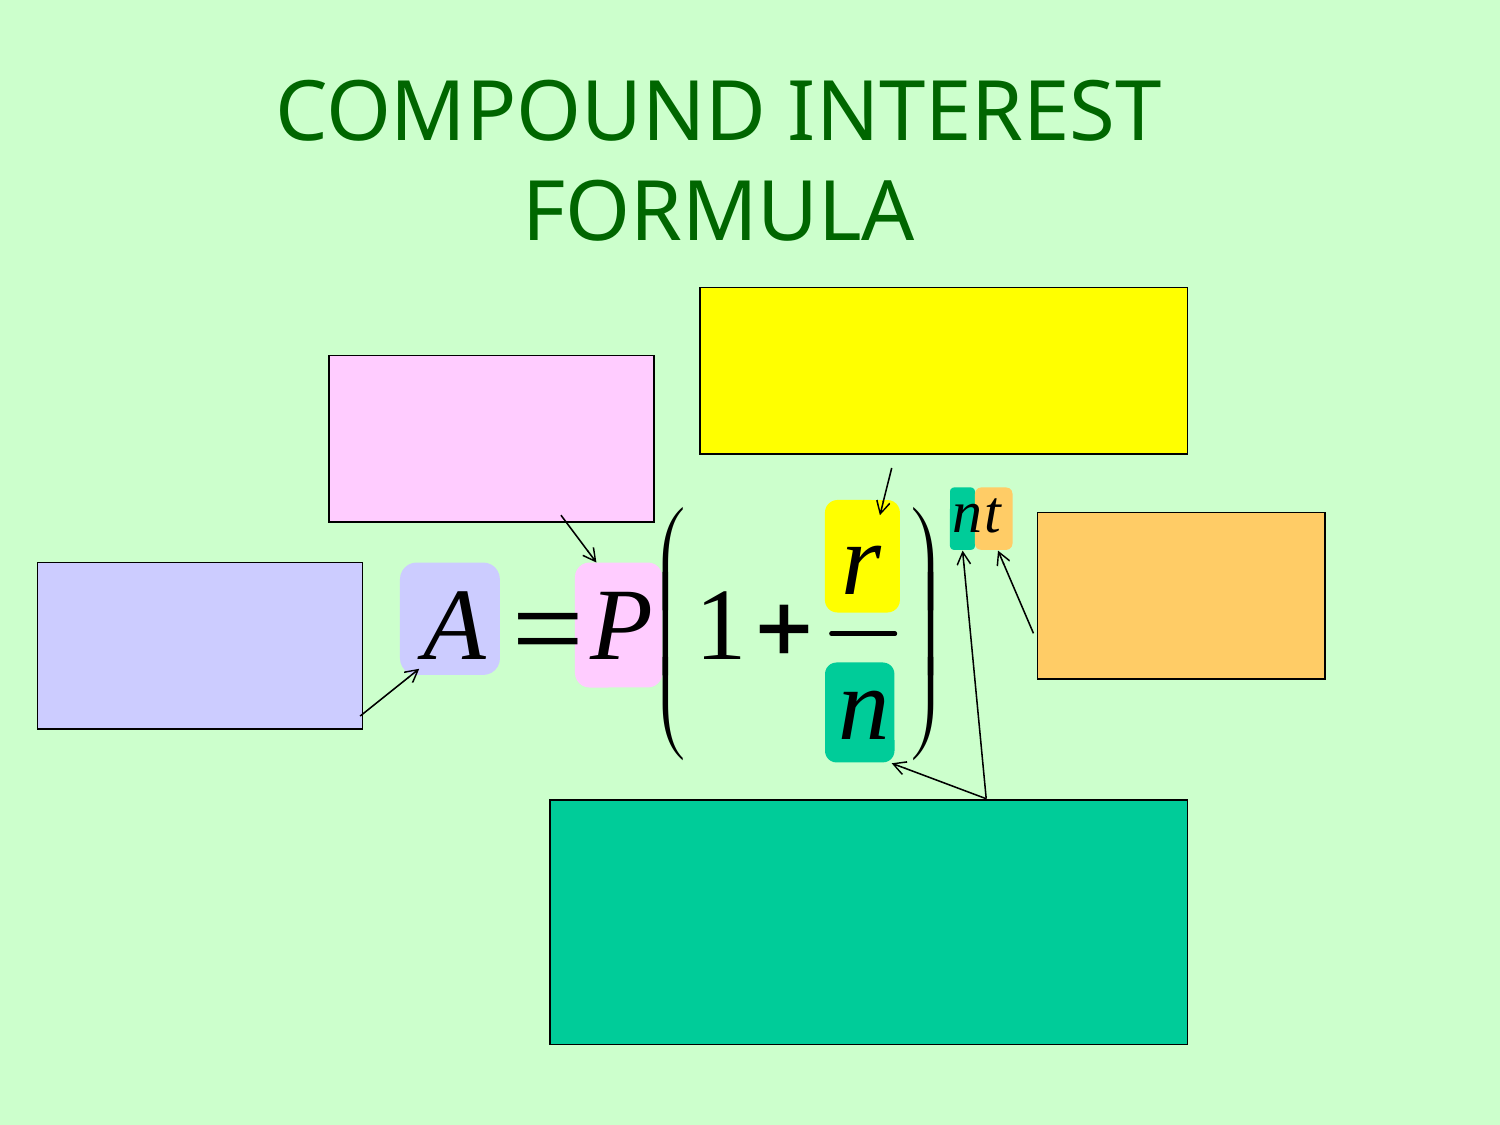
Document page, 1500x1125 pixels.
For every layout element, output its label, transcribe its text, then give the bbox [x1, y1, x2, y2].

text_box [1037, 512, 1325, 680]
text_box [699, 287, 1188, 455]
text_box [549, 799, 1188, 1045]
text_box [879, 467, 892, 516]
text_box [997, 550, 1034, 634]
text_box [399, 462, 1026, 780]
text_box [962, 550, 987, 799]
text_box [328, 355, 654, 522]
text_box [560, 514, 597, 563]
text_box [359, 668, 420, 717]
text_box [891, 762, 957, 799]
text_box COMPOUND INTEREST FORMULA [74, 49, 1363, 265]
text_box [37, 562, 363, 730]
